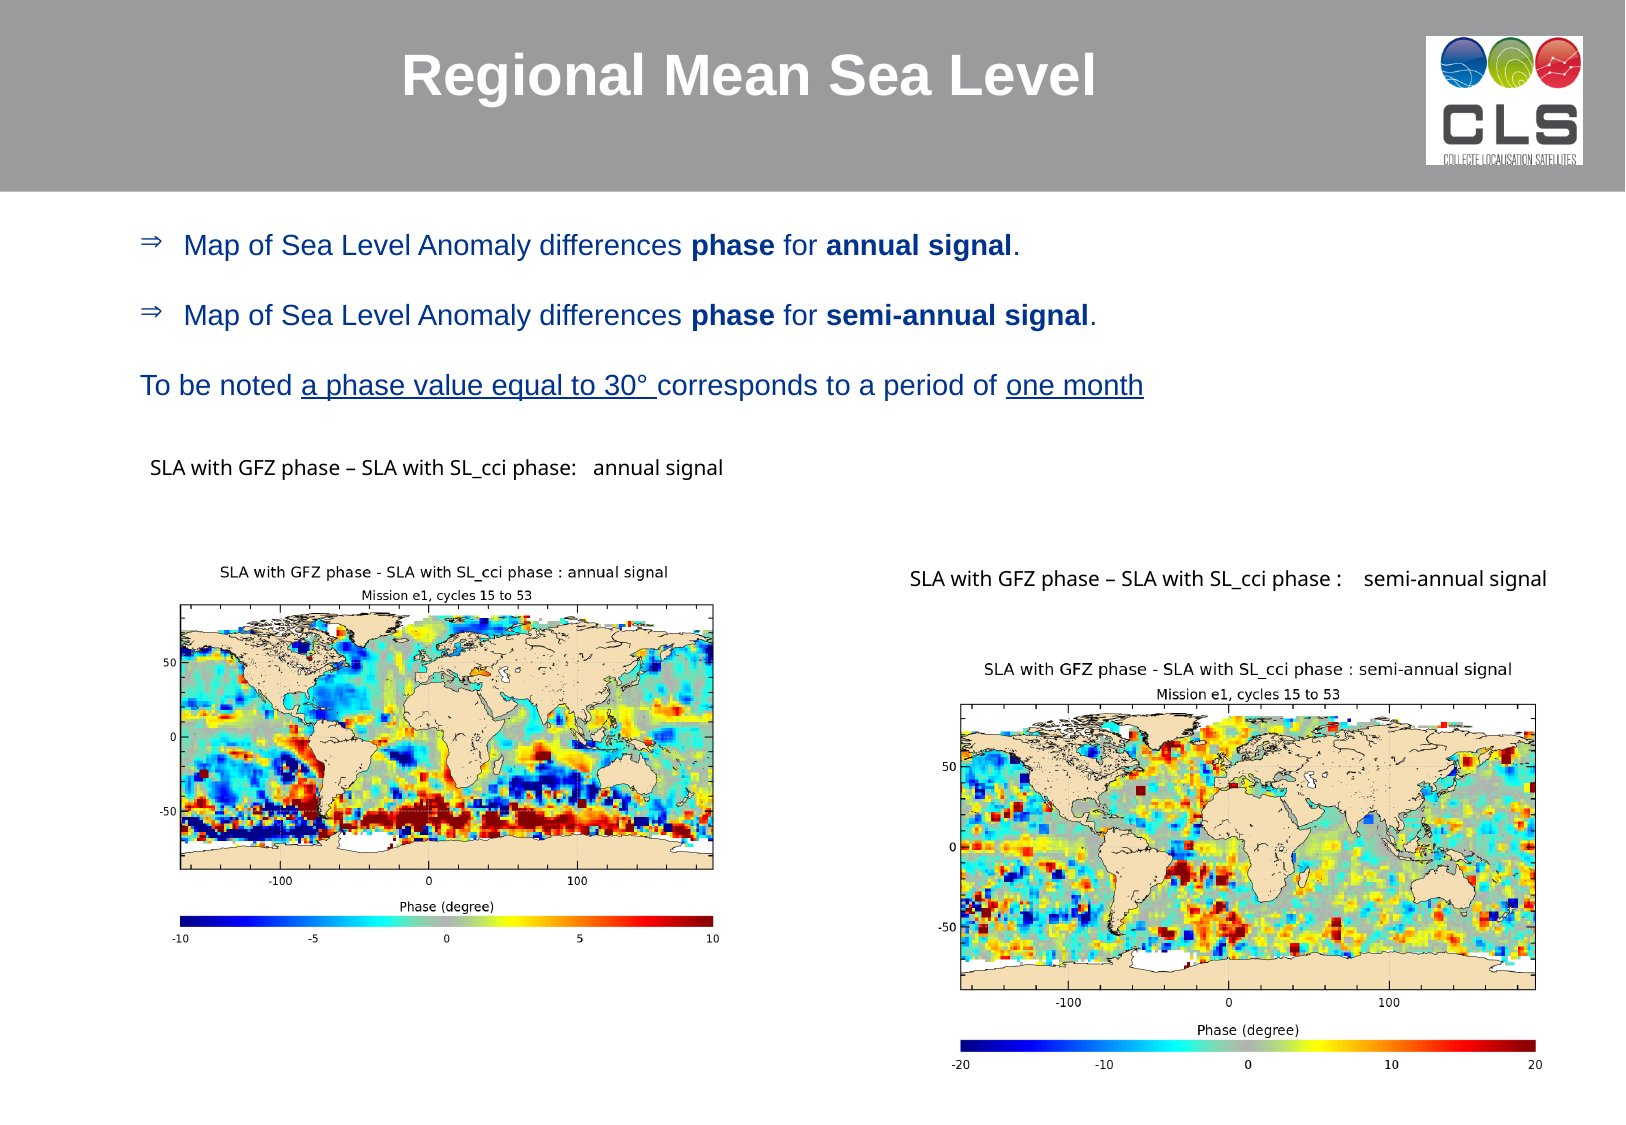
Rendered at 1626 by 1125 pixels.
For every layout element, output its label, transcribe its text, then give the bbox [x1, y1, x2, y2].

text_box Regional Mean Sea Level [386, 40, 1162, 119]
text_box SLA with GFZ phase – SLA with SL_cci phase: annual signal [48, 447, 826, 488]
picture [890, 642, 1569, 1094]
picture [115, 547, 744, 966]
text_box Map of Sea Level Anomaly differences phase for annual signal. Map of Sea Level Anomaly differences phase for semi-annual signal. To be noted a phase value equal to 30° corresponds to a period of one month [125, 219, 1515, 409]
text_box SLA with GFZ phase – SLA with SL_cci phase : semi-annual signal [840, 558, 1618, 599]
picture [1426, 36, 1583, 165]
